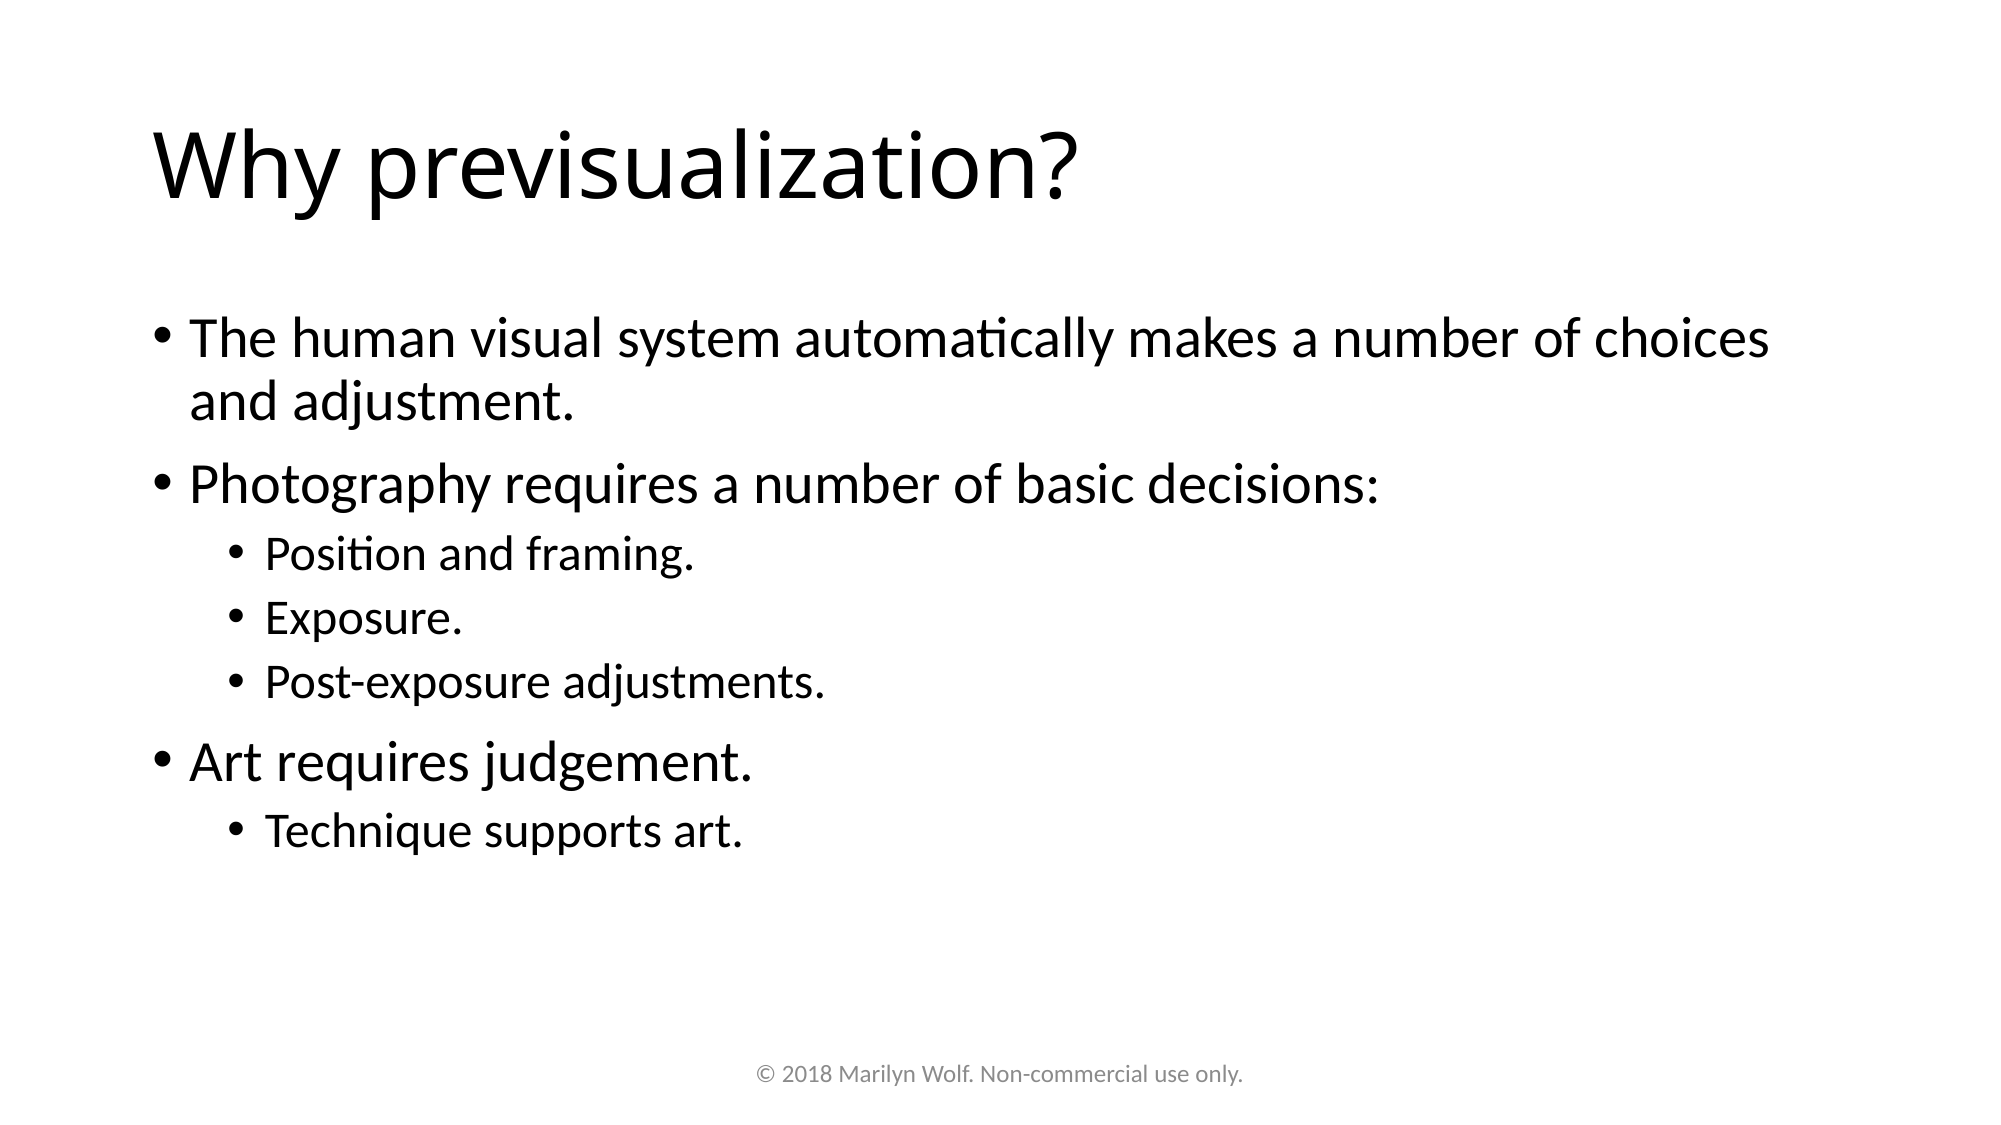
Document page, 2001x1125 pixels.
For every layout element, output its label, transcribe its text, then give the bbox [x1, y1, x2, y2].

list The human visual system automatically makes a number of choices and adjustment. Photography requires a number of basic decisions: Position and framing. Exposure. Post-exposure adjustments. Art requires judgement. Technique supports art. [137, 299, 1863, 1014]
footer © 2018 Marilyn Wolf. Non-commercial use only. [662, 1042, 1338, 1103]
title Why previsualization? [137, 59, 1863, 278]
